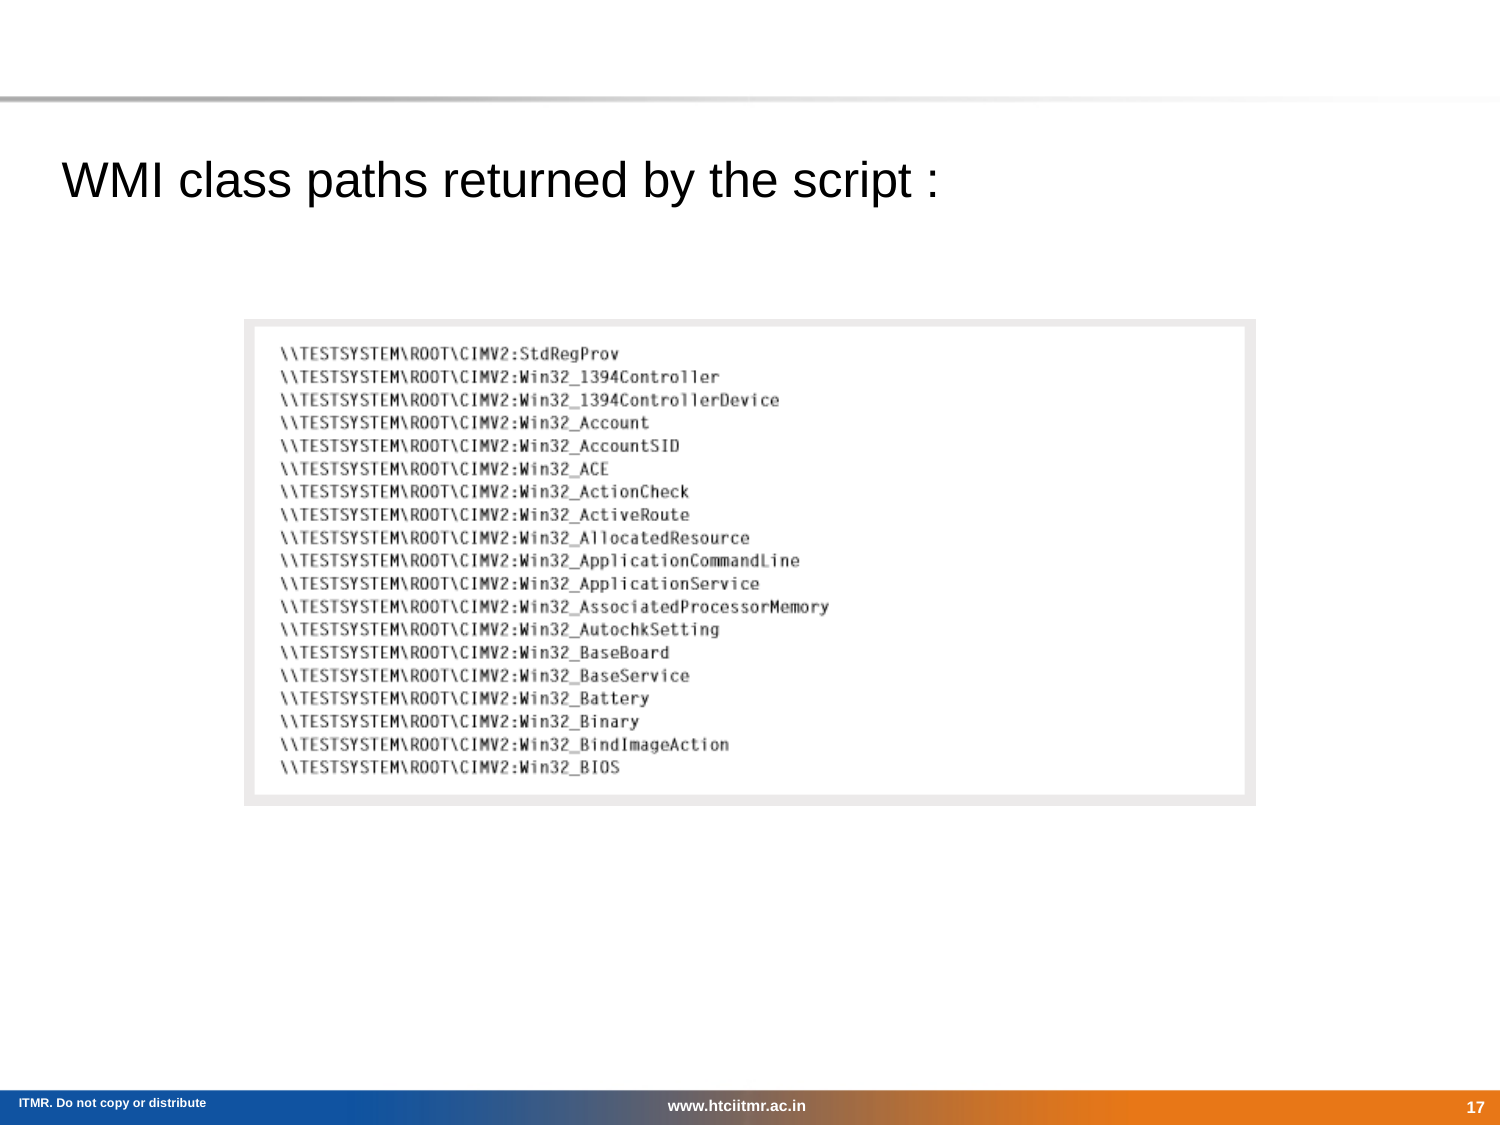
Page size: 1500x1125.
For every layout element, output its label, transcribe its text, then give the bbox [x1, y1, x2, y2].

list WMI class paths returned by the script : [46, 140, 1397, 883]
picture [0, 0, 1500, 1125]
